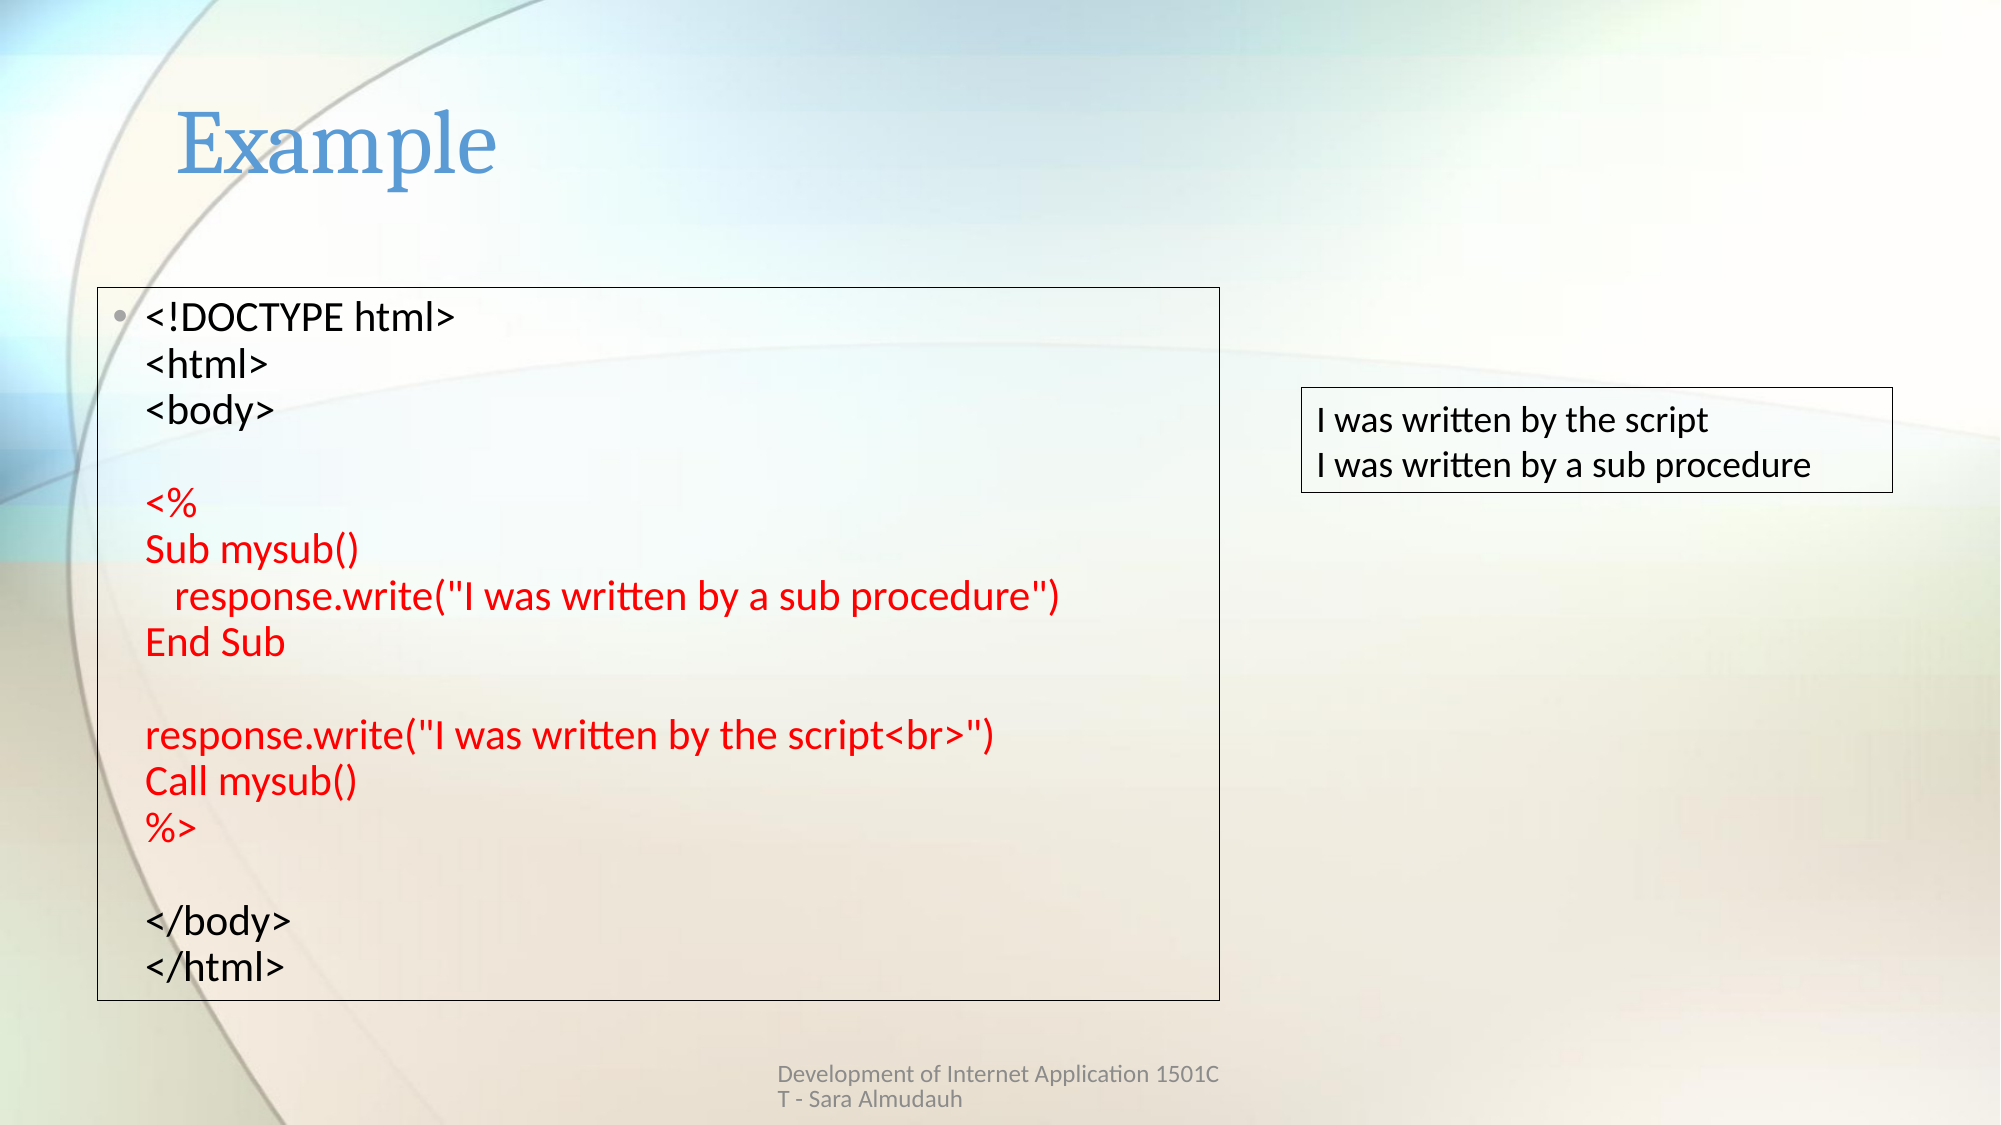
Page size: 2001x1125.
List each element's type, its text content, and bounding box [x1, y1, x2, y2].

footer Development of Internet Application 1501CT - Sara Almudauh [762, 1042, 1238, 1103]
title Example [160, 27, 1642, 246]
text_box I was written by the script I was written by a sub procedure [1301, 387, 1893, 493]
list <!DOCTYPE html> <html> <body> <% Sub mysub() response.write("I was written by a sub procedure") End Sub response.write("I was written by the script<br>") Call mysub() %> </body> </html> [97, 287, 1220, 1001]
picture [0, 0, 2001, 1125]
